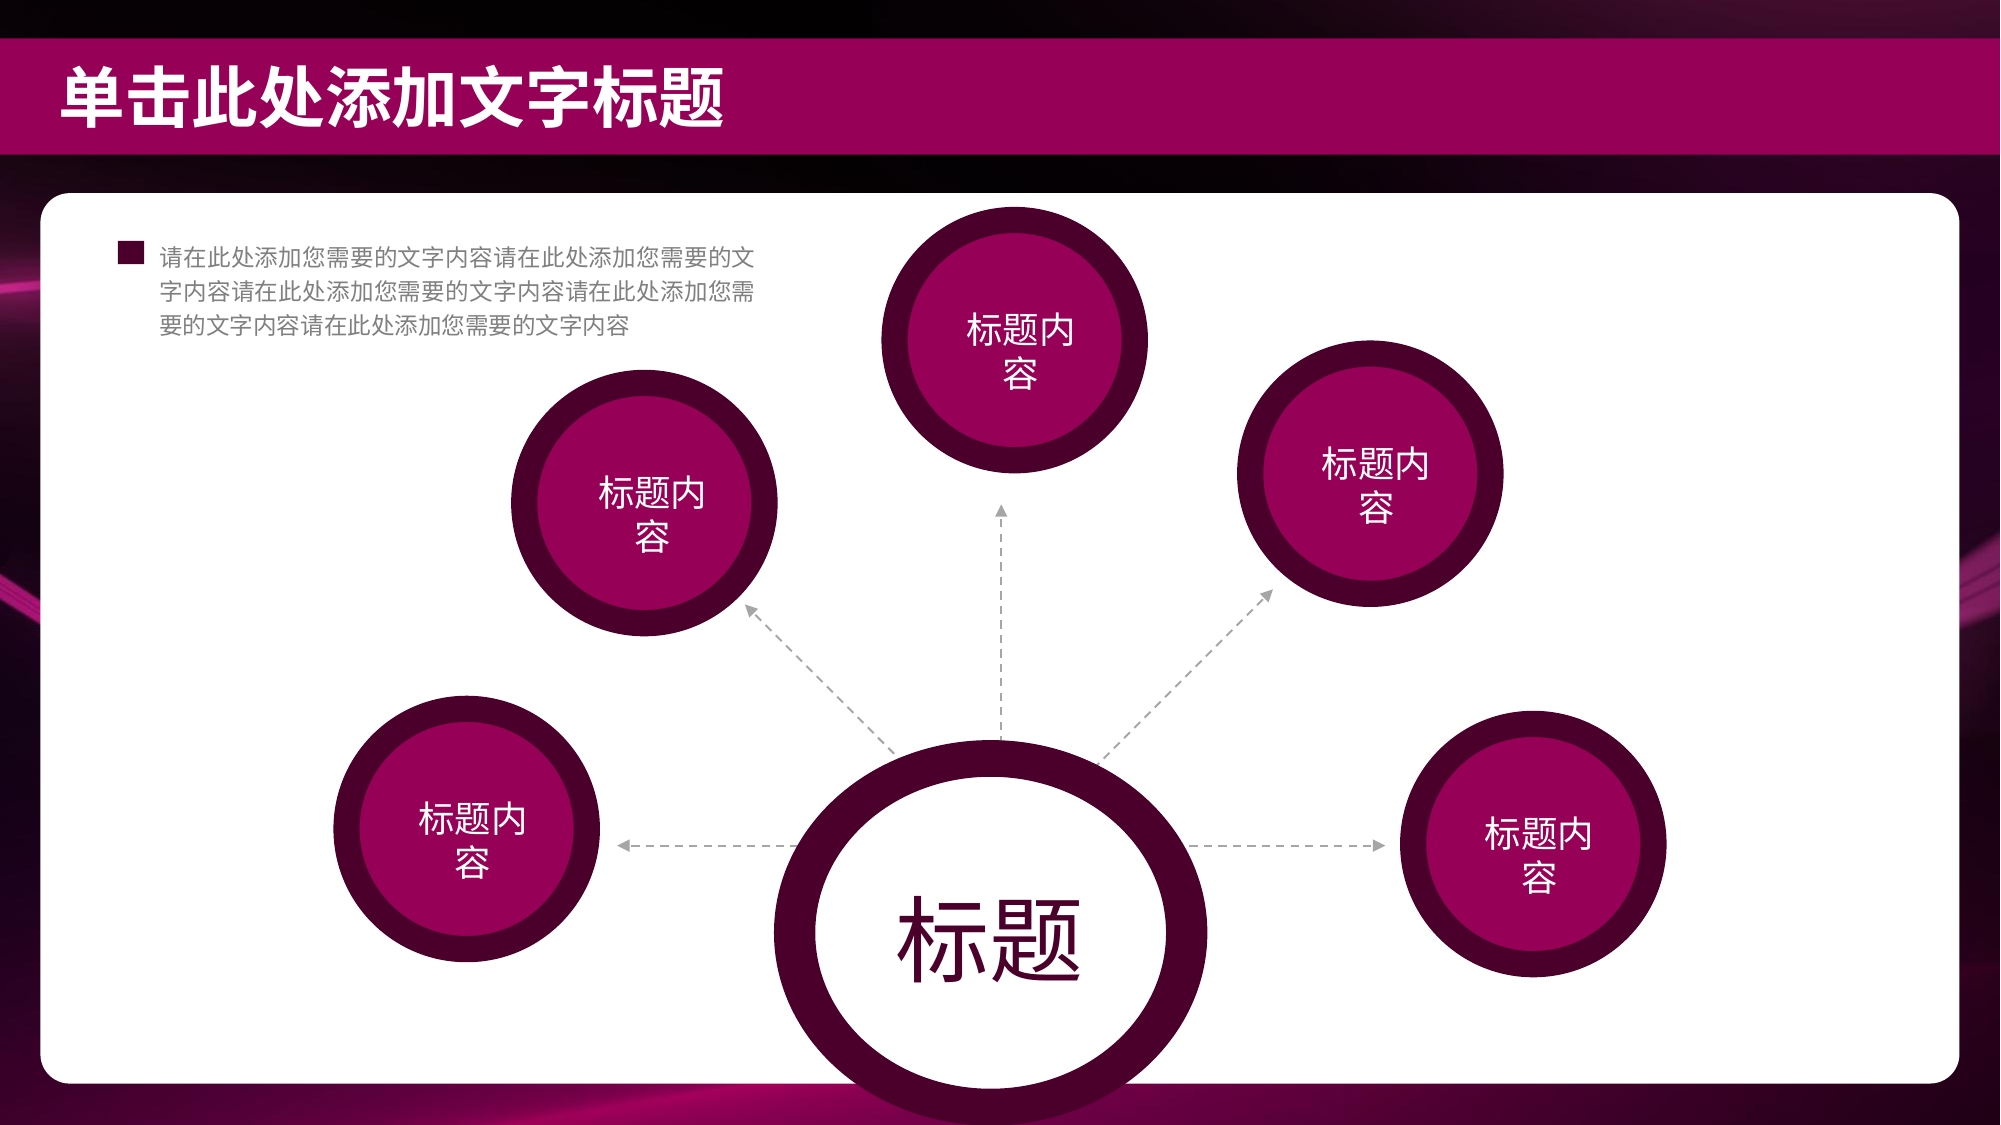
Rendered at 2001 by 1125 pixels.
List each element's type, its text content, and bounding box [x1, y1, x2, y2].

picture [0, 0, 2000, 38]
picture [0, 155, 2000, 1125]
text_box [773, 740, 1208, 1125]
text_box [333, 695, 600, 963]
text_box 请在此处添加您需要的文字内容请在此处添加您需要的文字内容请在此处添加您需要的文字内容请在此处添加您需要的文字内容请在此处添加您需要的文字内容 [159, 236, 756, 339]
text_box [1400, 710, 1667, 978]
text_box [511, 369, 778, 637]
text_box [881, 206, 1148, 474]
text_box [1237, 340, 1504, 607]
text_box [117, 240, 145, 265]
